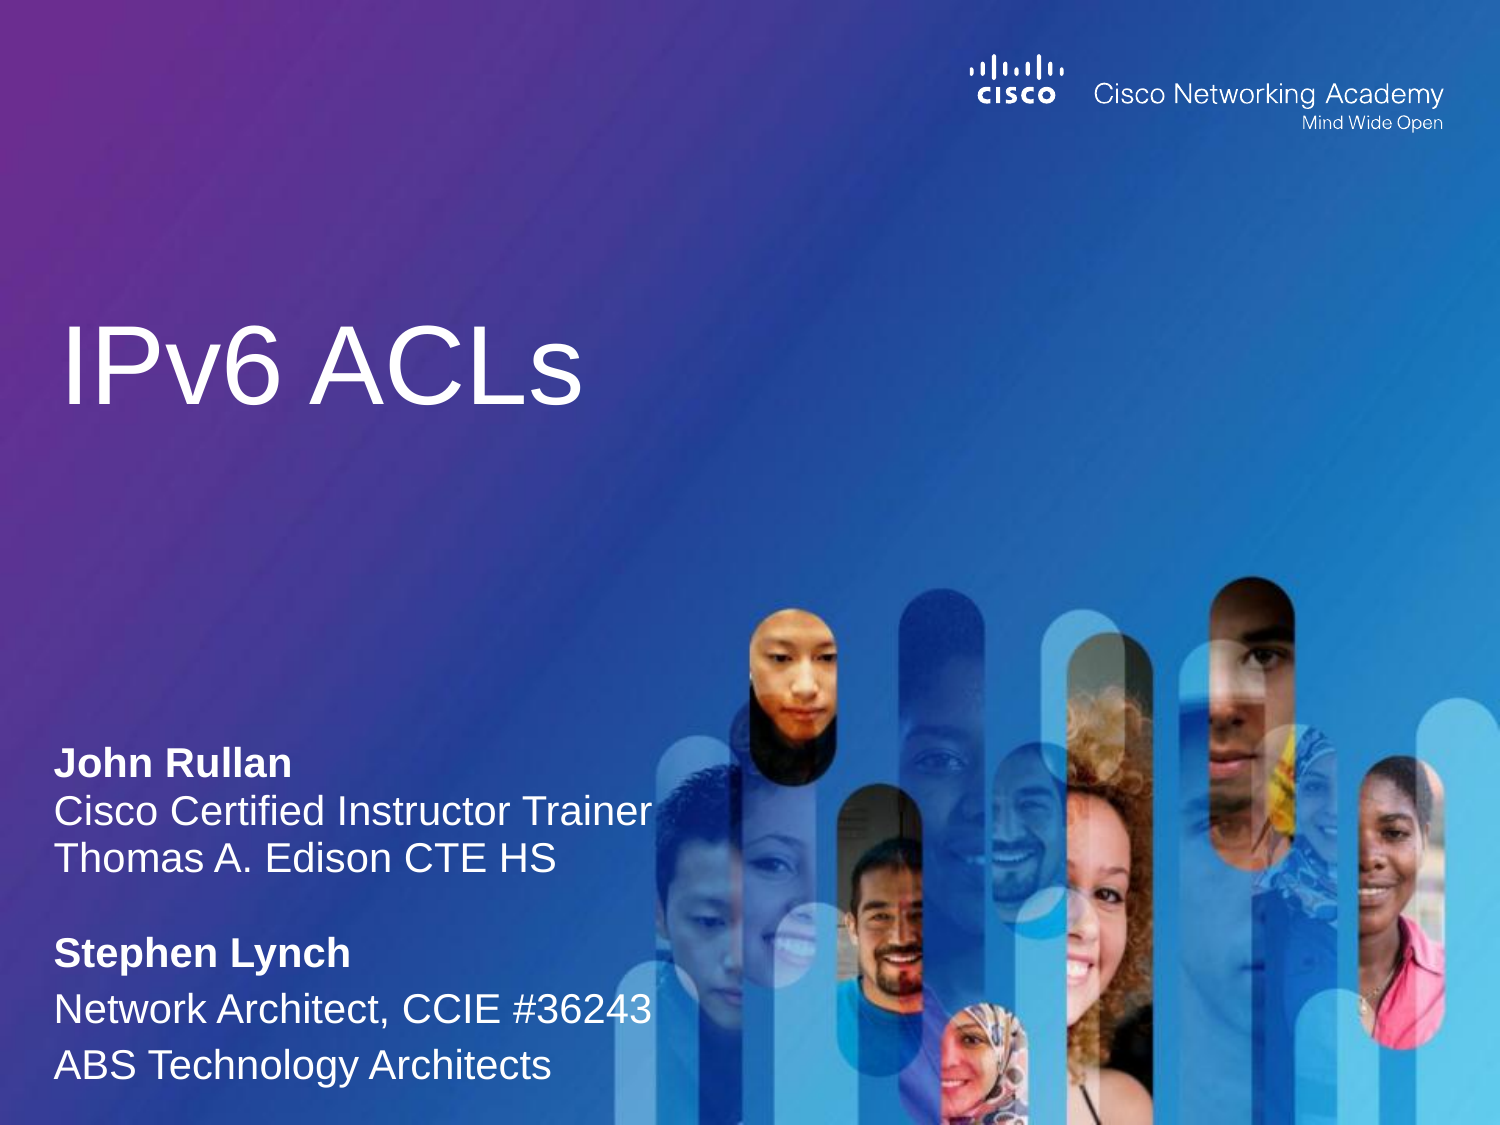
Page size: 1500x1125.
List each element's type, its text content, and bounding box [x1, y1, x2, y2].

picture [0, 0, 1500, 1125]
subtitle John Rullan Cisco Certified Instructor Trainer Thomas A. Edison CTE HS Stephen Lynch Network Architect, CCIE #36243 ABS Technology Architects [38, 732, 744, 1104]
title IPv6 ACLs [46, 227, 715, 435]
